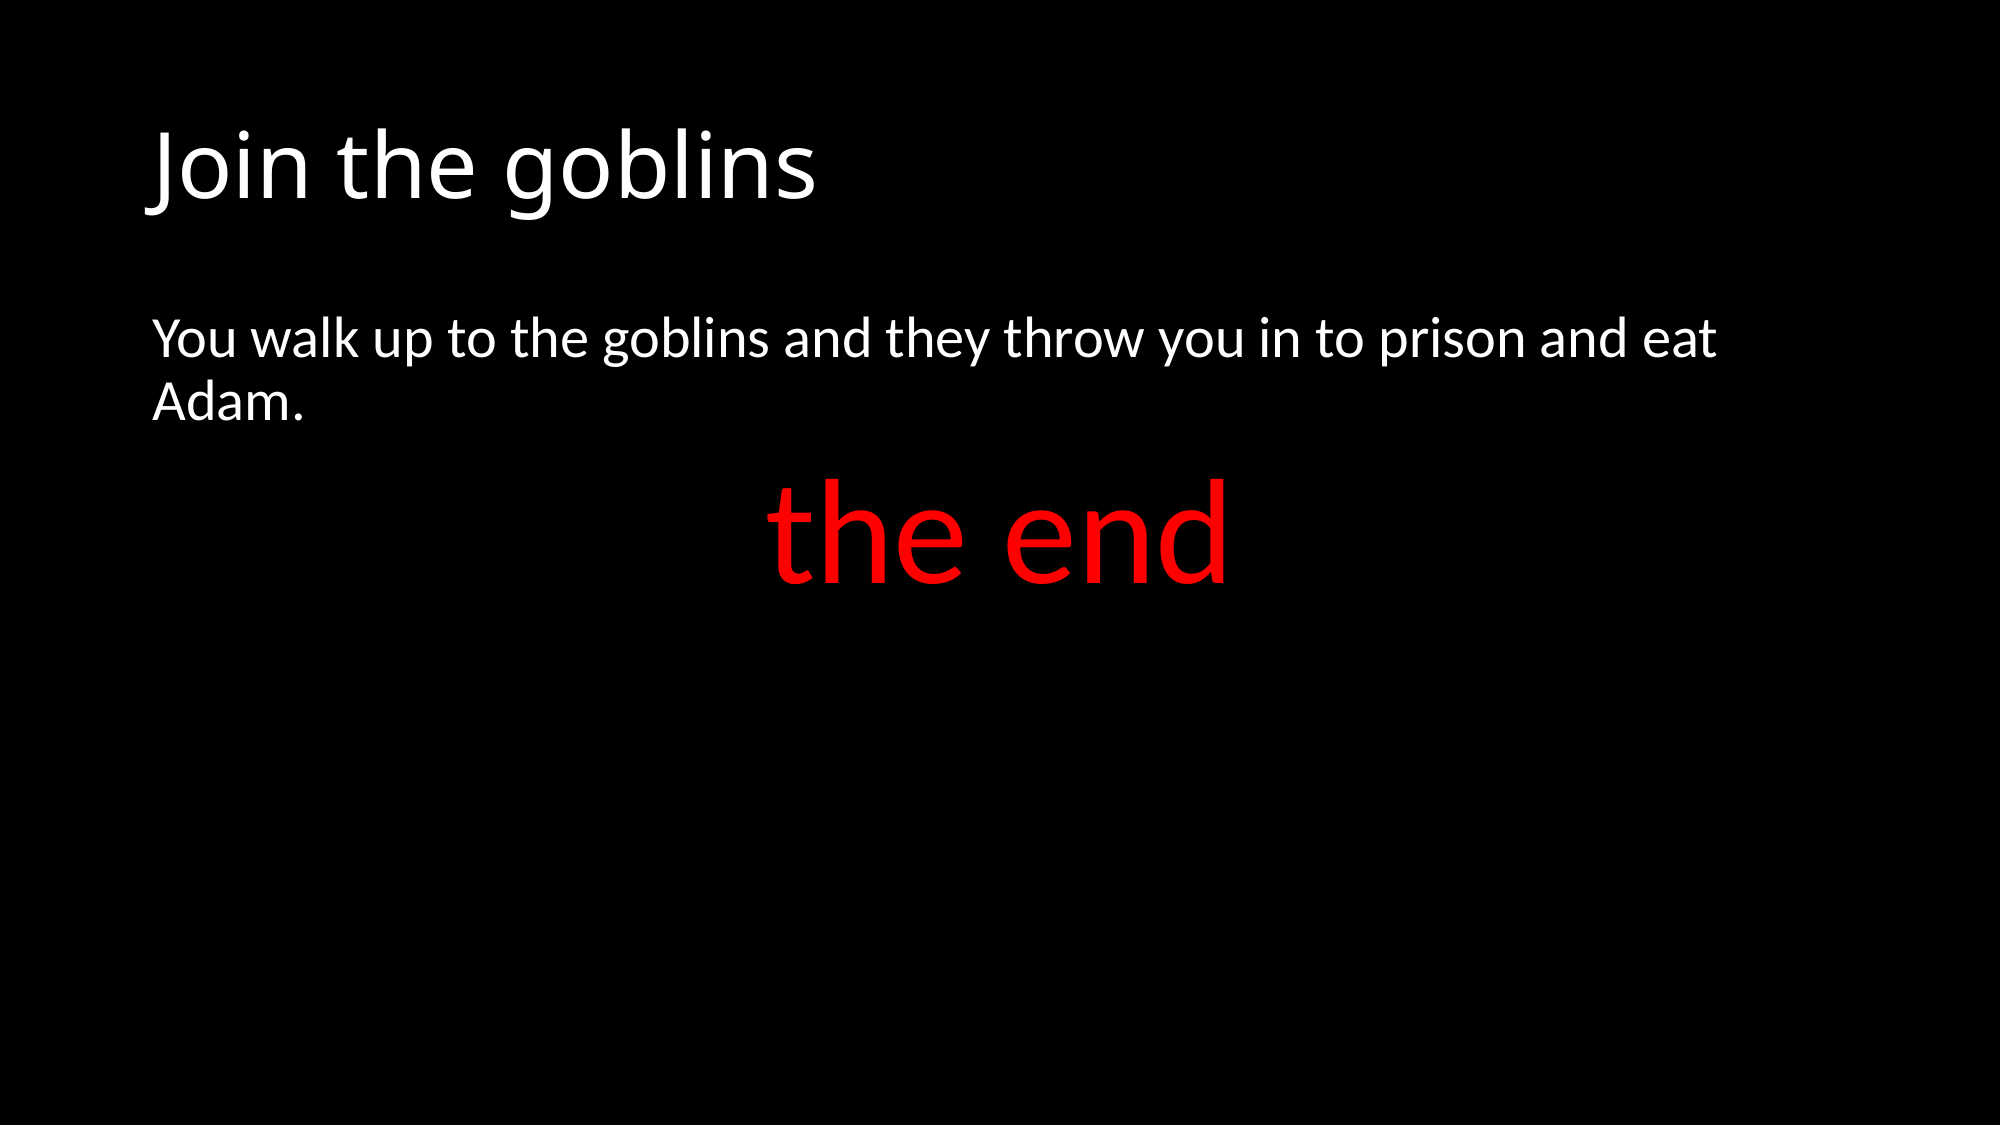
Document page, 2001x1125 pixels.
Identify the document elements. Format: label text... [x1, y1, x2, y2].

list You walk up to the goblins and they throw you in to prison and eat Adam. the end [137, 299, 1863, 1014]
title Join the goblins [137, 59, 1863, 278]
